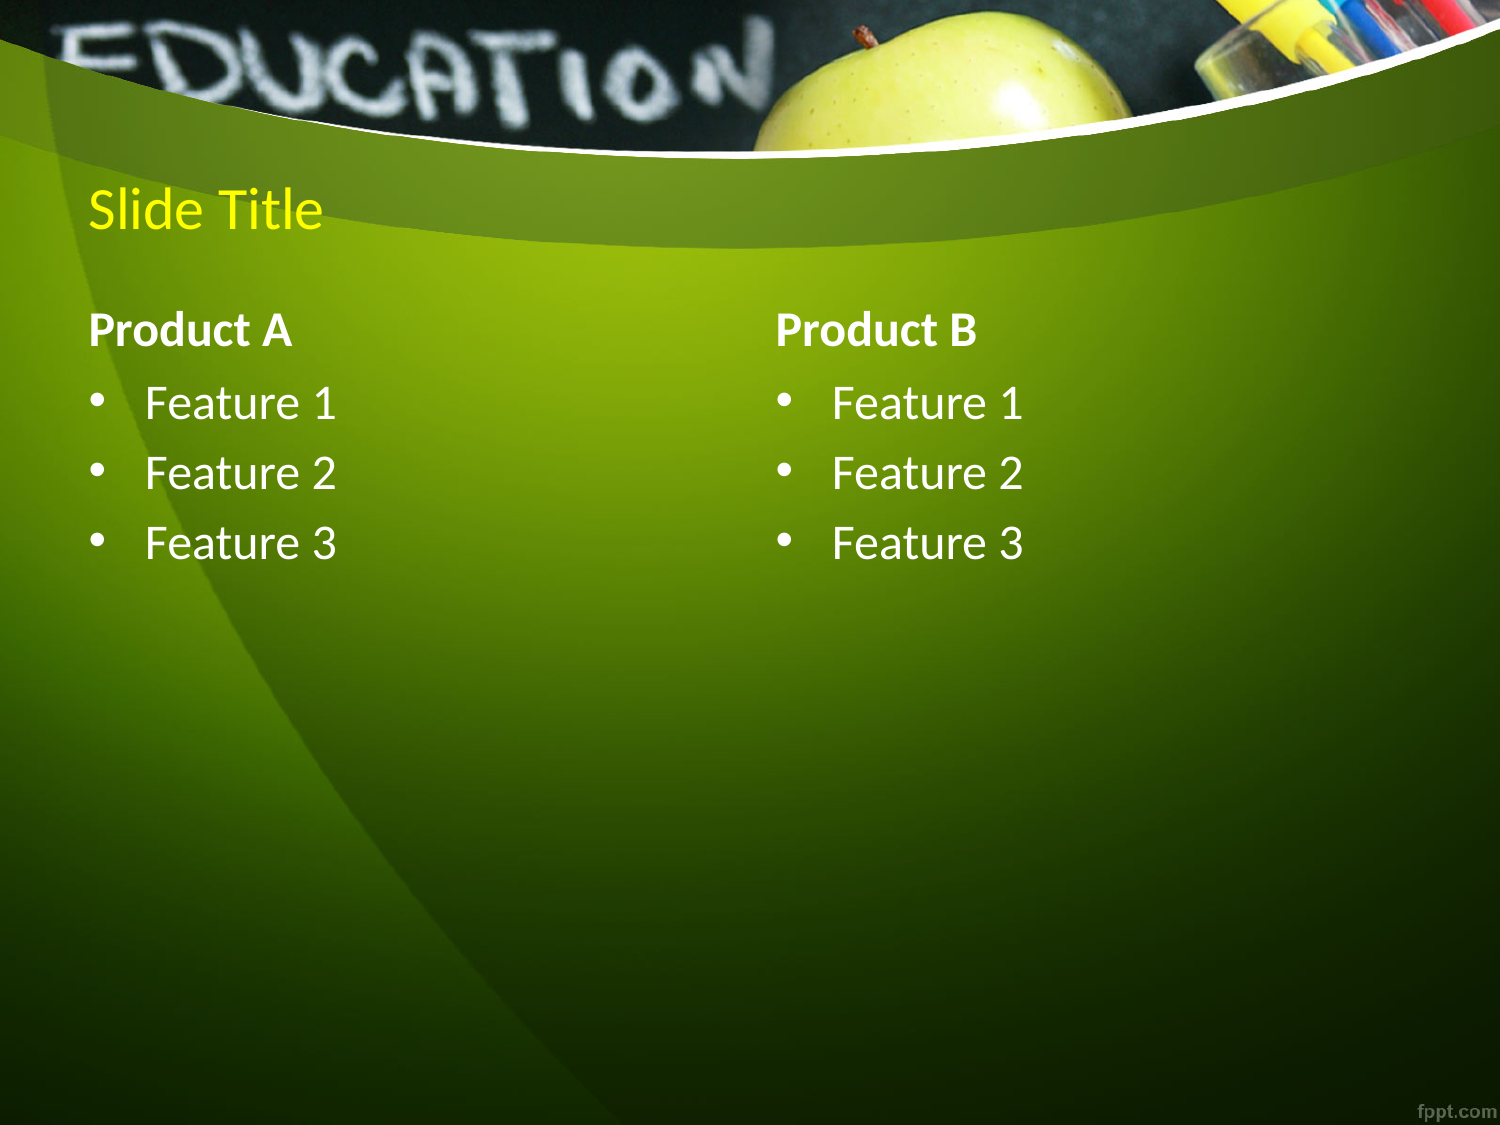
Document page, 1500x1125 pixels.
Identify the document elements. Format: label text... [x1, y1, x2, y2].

picture [0, 0, 1500, 1125]
list Product B [760, 258, 1424, 362]
list Feature 1 Feature 2 Feature 3 [73, 362, 737, 860]
list Product A [73, 258, 737, 362]
title Slide Title [73, 161, 1424, 249]
list Feature 1 Feature 2 Feature 3 [760, 362, 1424, 860]
